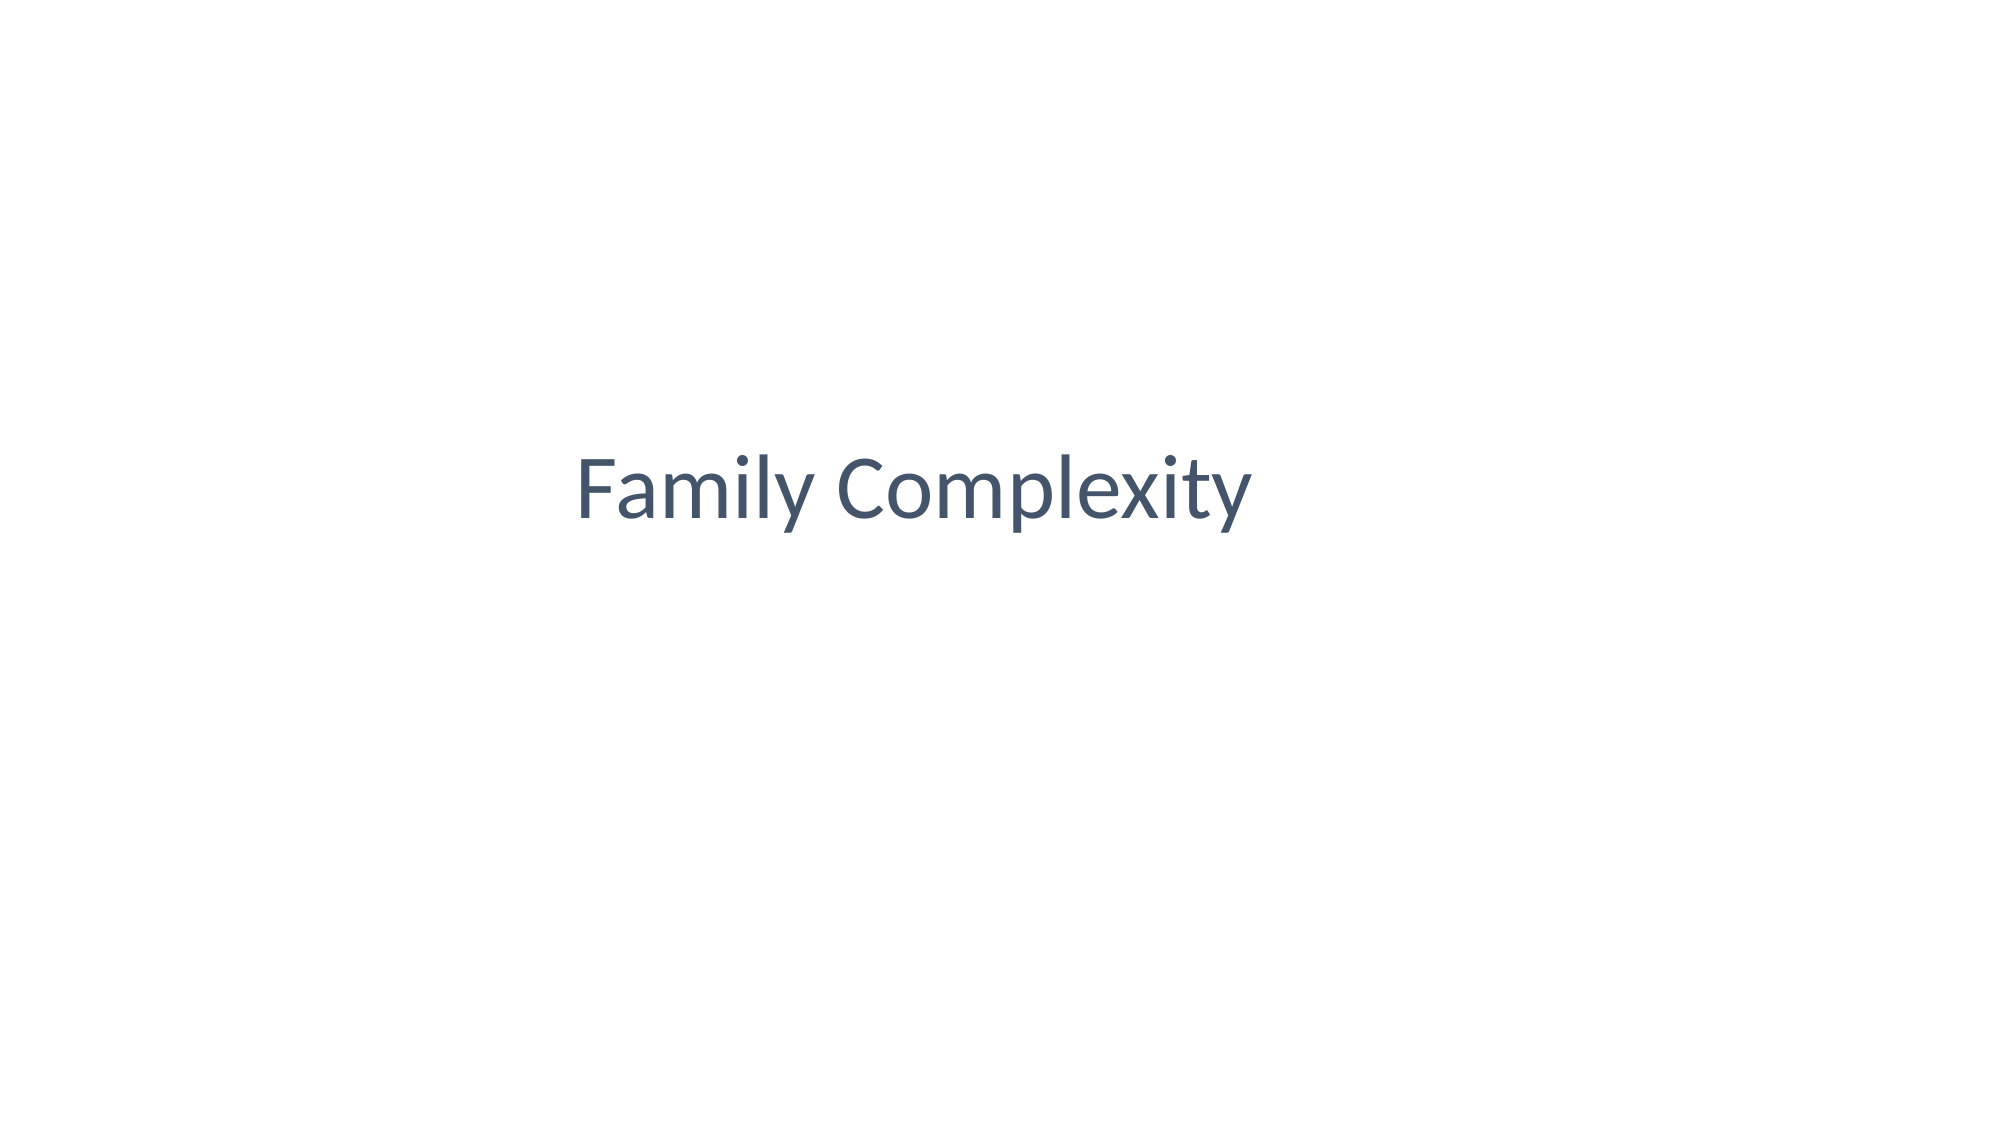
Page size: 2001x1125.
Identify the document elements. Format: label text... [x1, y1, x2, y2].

text_box Family Complexity [516, 419, 1314, 545]
